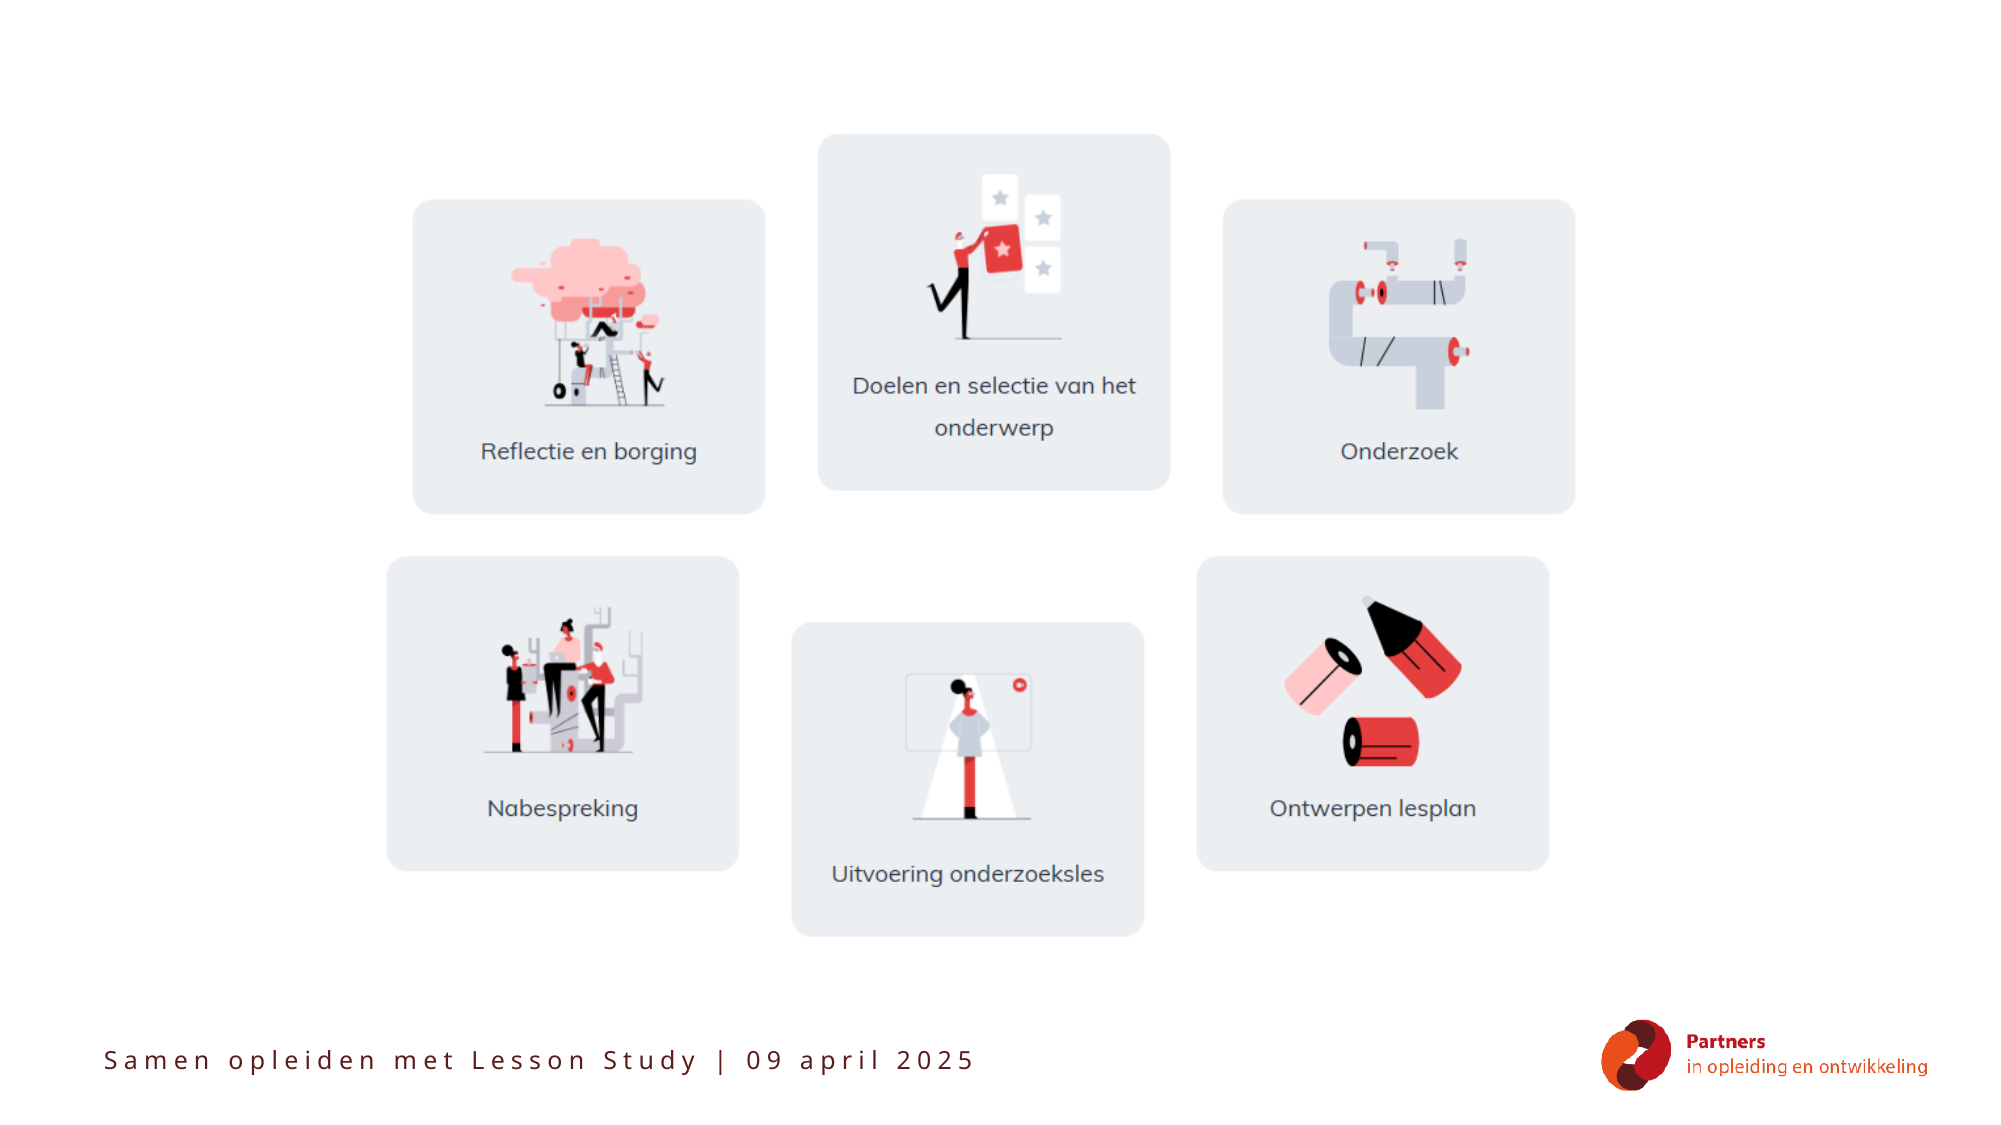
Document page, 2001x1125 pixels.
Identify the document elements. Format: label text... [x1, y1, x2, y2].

picture [283, 67, 1716, 958]
picture [1601, 1019, 1928, 1091]
text_box Samen opleiden met Lesson Study | 09 april 2025 [88, 1026, 1000, 1098]
